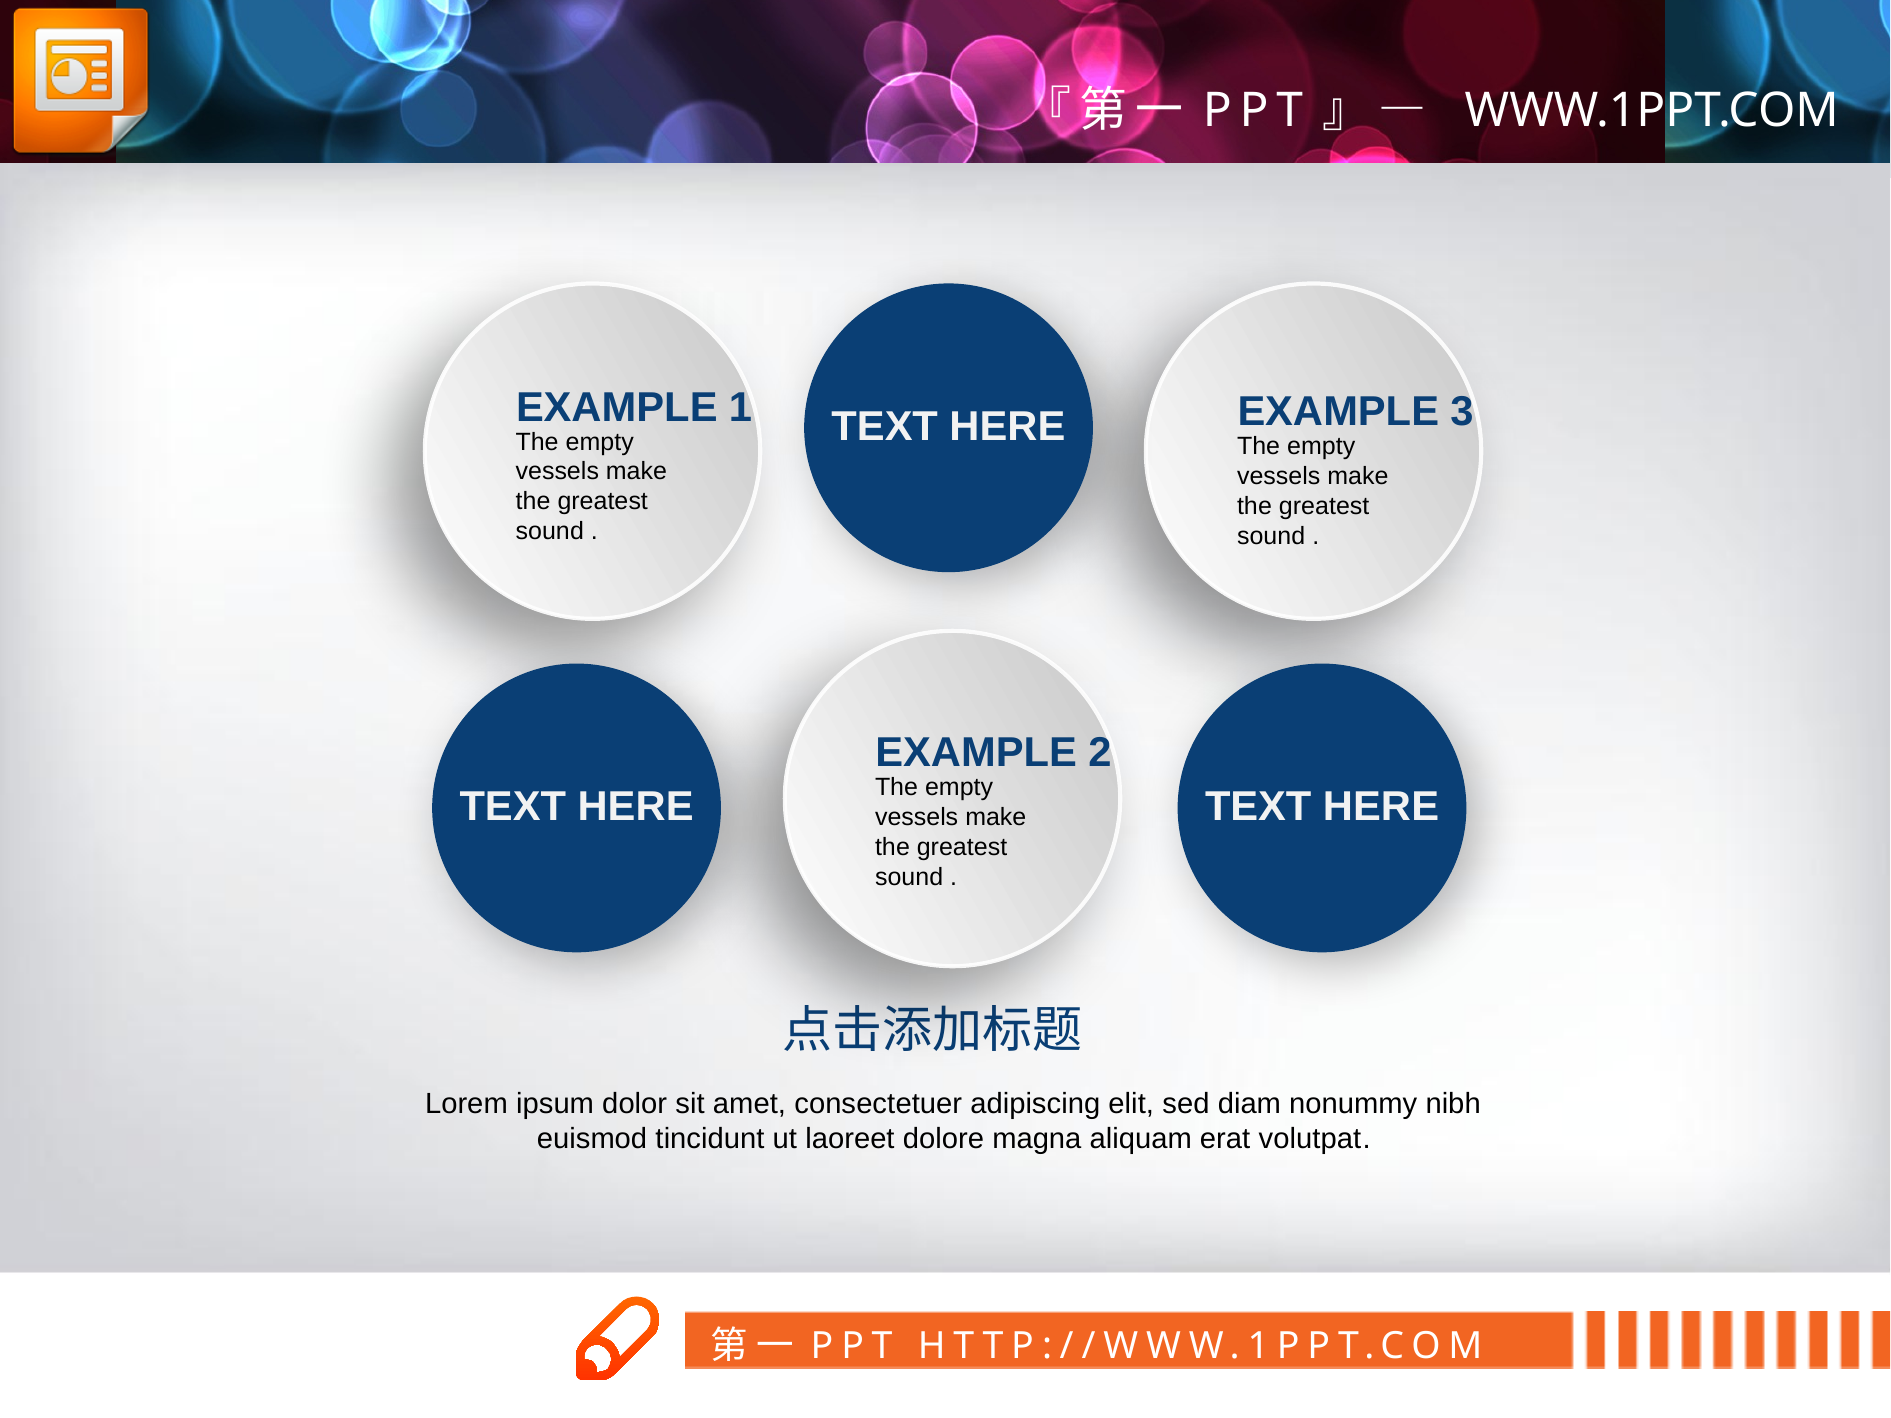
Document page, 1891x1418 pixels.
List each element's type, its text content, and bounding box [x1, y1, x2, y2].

text_box The empty vessels make the greatest sound . [860, 762, 1050, 898]
text_box Lorem ipsum dolor sit amet, consectetuer adipiscing elit, sed diam nonummy nibh euismod tincidunt ut laoreet dolore magna aliquam erat volutpat. [378, 1076, 1530, 1162]
text_box [424, 283, 761, 619]
text_box EXAMPLE 2 [860, 717, 1127, 783]
text_box EXAMPLE 1 [501, 372, 768, 437]
text_box EXAMPLE 3 [1222, 376, 1489, 442]
text_box [784, 630, 1121, 967]
text_box [1145, 283, 1482, 619]
text_box 点击添加标题 [767, 990, 1098, 1066]
text_box The empty vessels make the greatest sound . [1222, 422, 1412, 557]
text_box The empty vessels make the greatest sound . [500, 417, 691, 553]
picture [0, 0, 1891, 1275]
text_box TEXT HERE [804, 283, 1093, 573]
text_box TEXT HERE [432, 663, 721, 953]
text_box TEXT HERE [1177, 663, 1467, 953]
picture [685, 1311, 1891, 1369]
